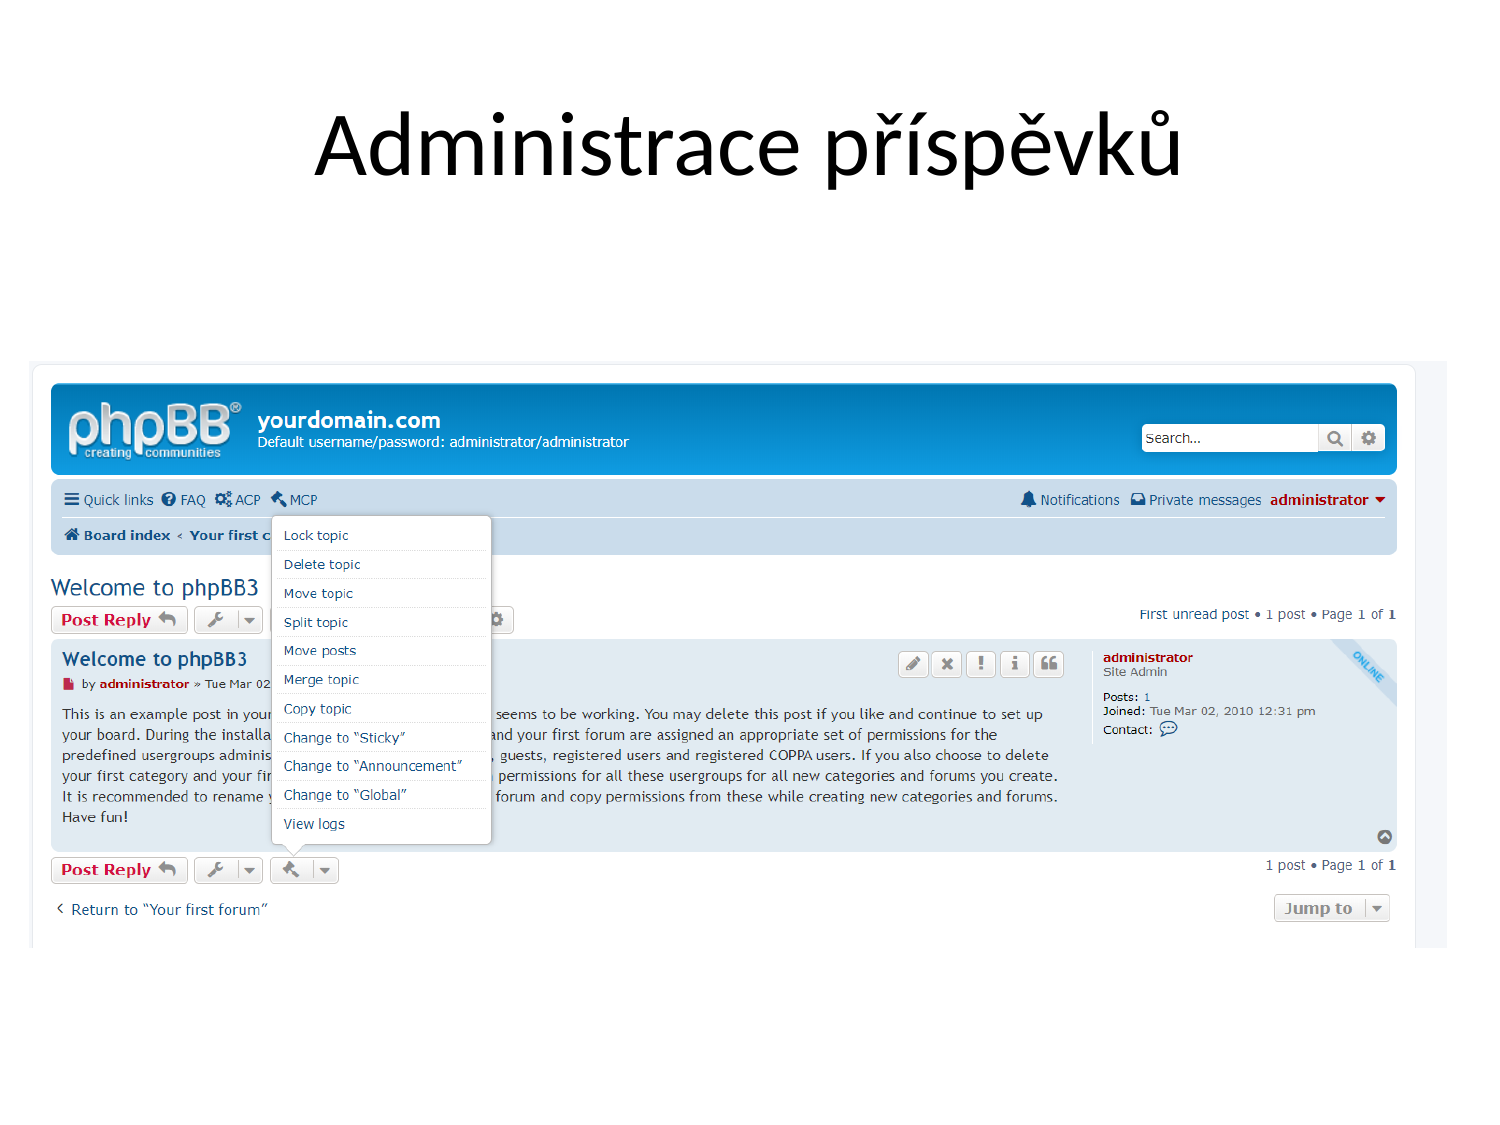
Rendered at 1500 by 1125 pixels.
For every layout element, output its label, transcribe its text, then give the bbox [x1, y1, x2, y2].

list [29, 361, 1447, 948]
title Administrace příspěvků [75, 45, 1425, 233]
